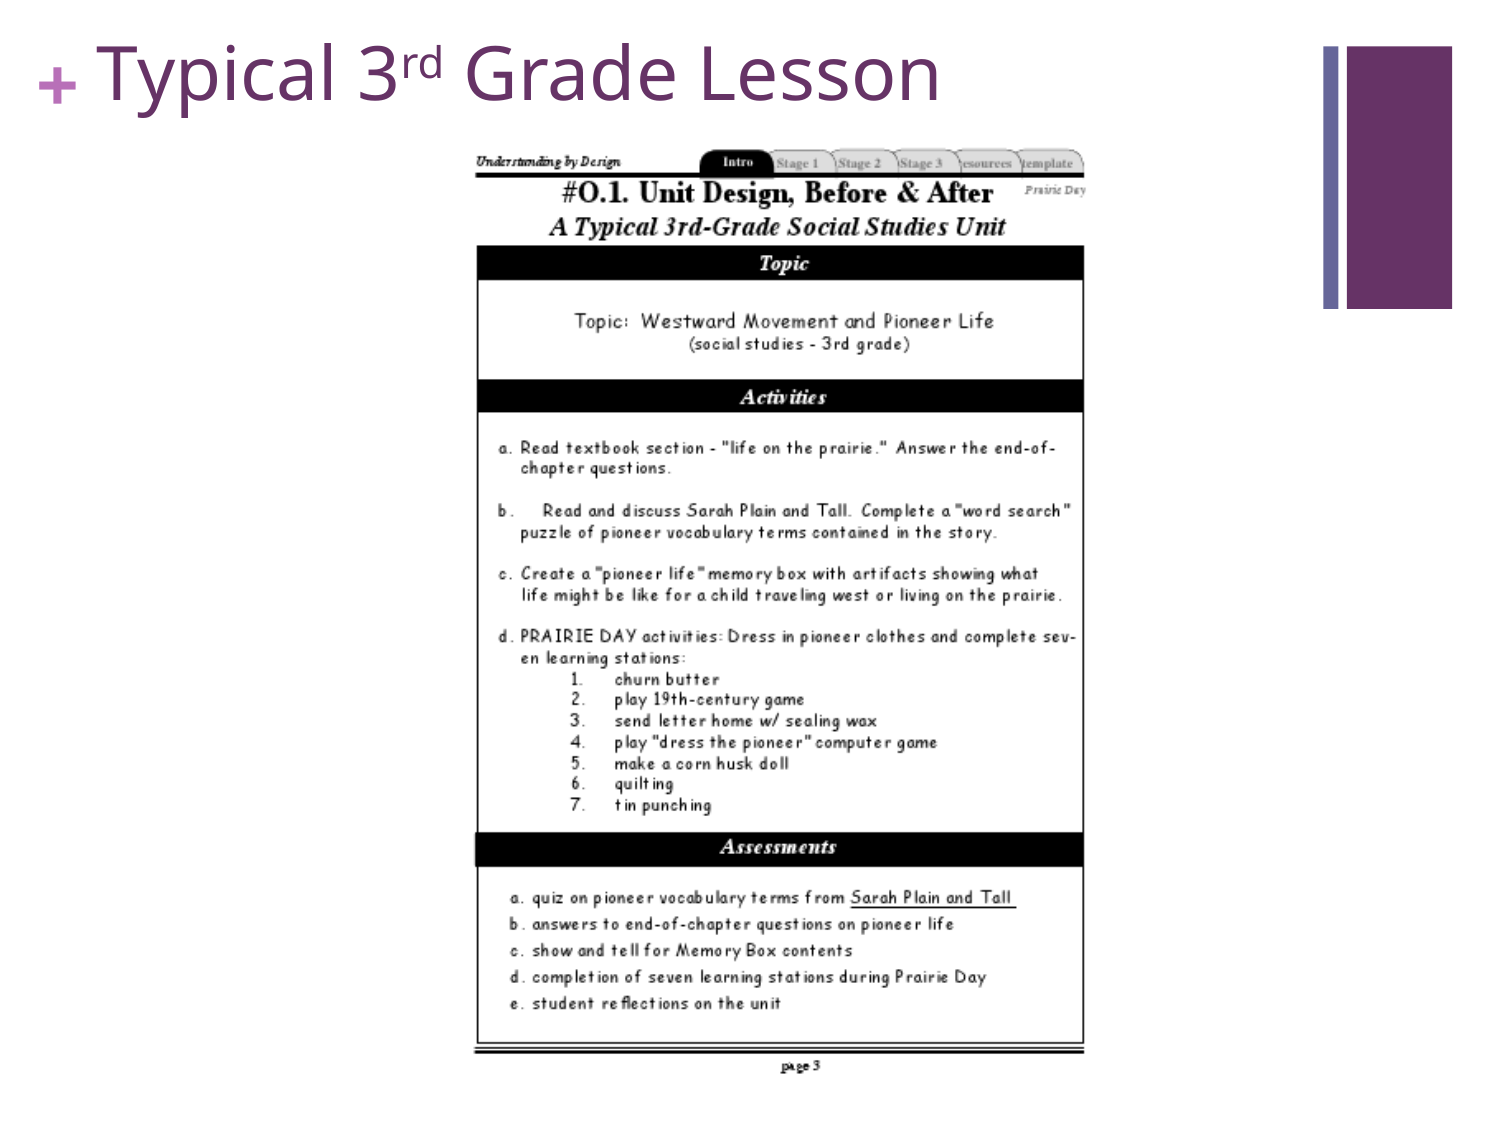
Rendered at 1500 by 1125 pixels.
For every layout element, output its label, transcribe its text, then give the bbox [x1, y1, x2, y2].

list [35, 135, 1482, 1097]
title Typical 3rd Grade Lesson [81, 18, 1322, 131]
